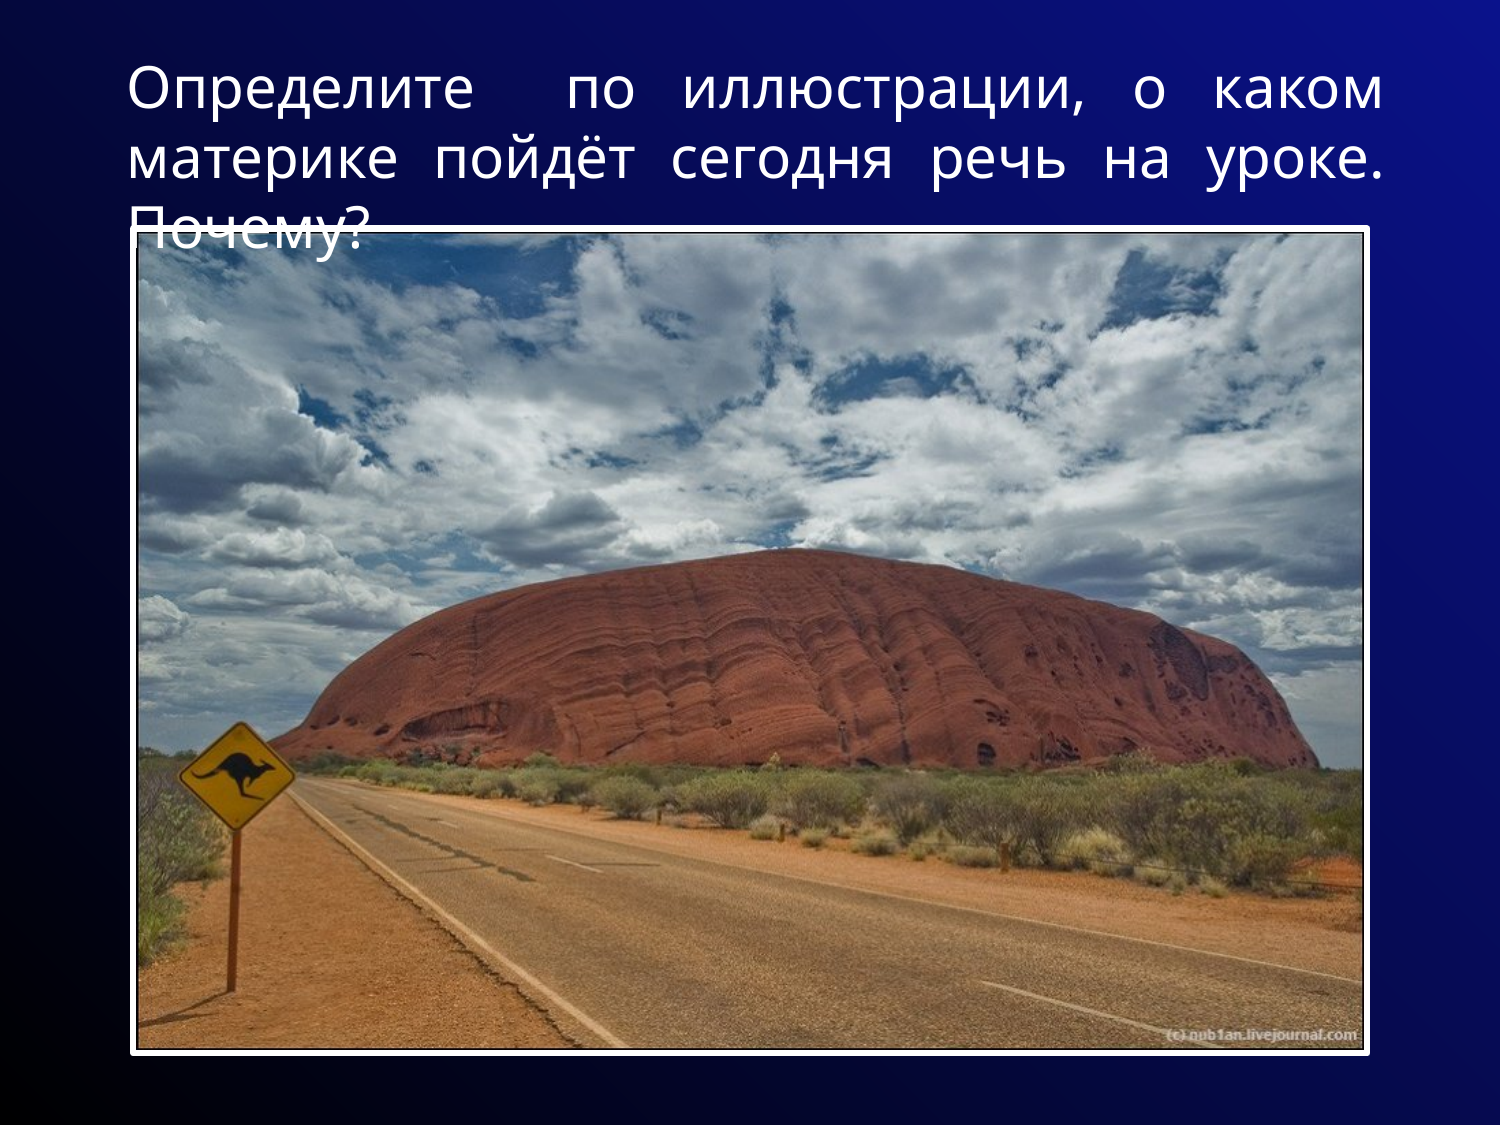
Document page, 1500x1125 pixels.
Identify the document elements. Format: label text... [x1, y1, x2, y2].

text_box Определите по иллюстрации, о каком материке пойдёт сегодня речь на уроке. Почему? [112, 42, 1400, 268]
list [136, 231, 1365, 1051]
